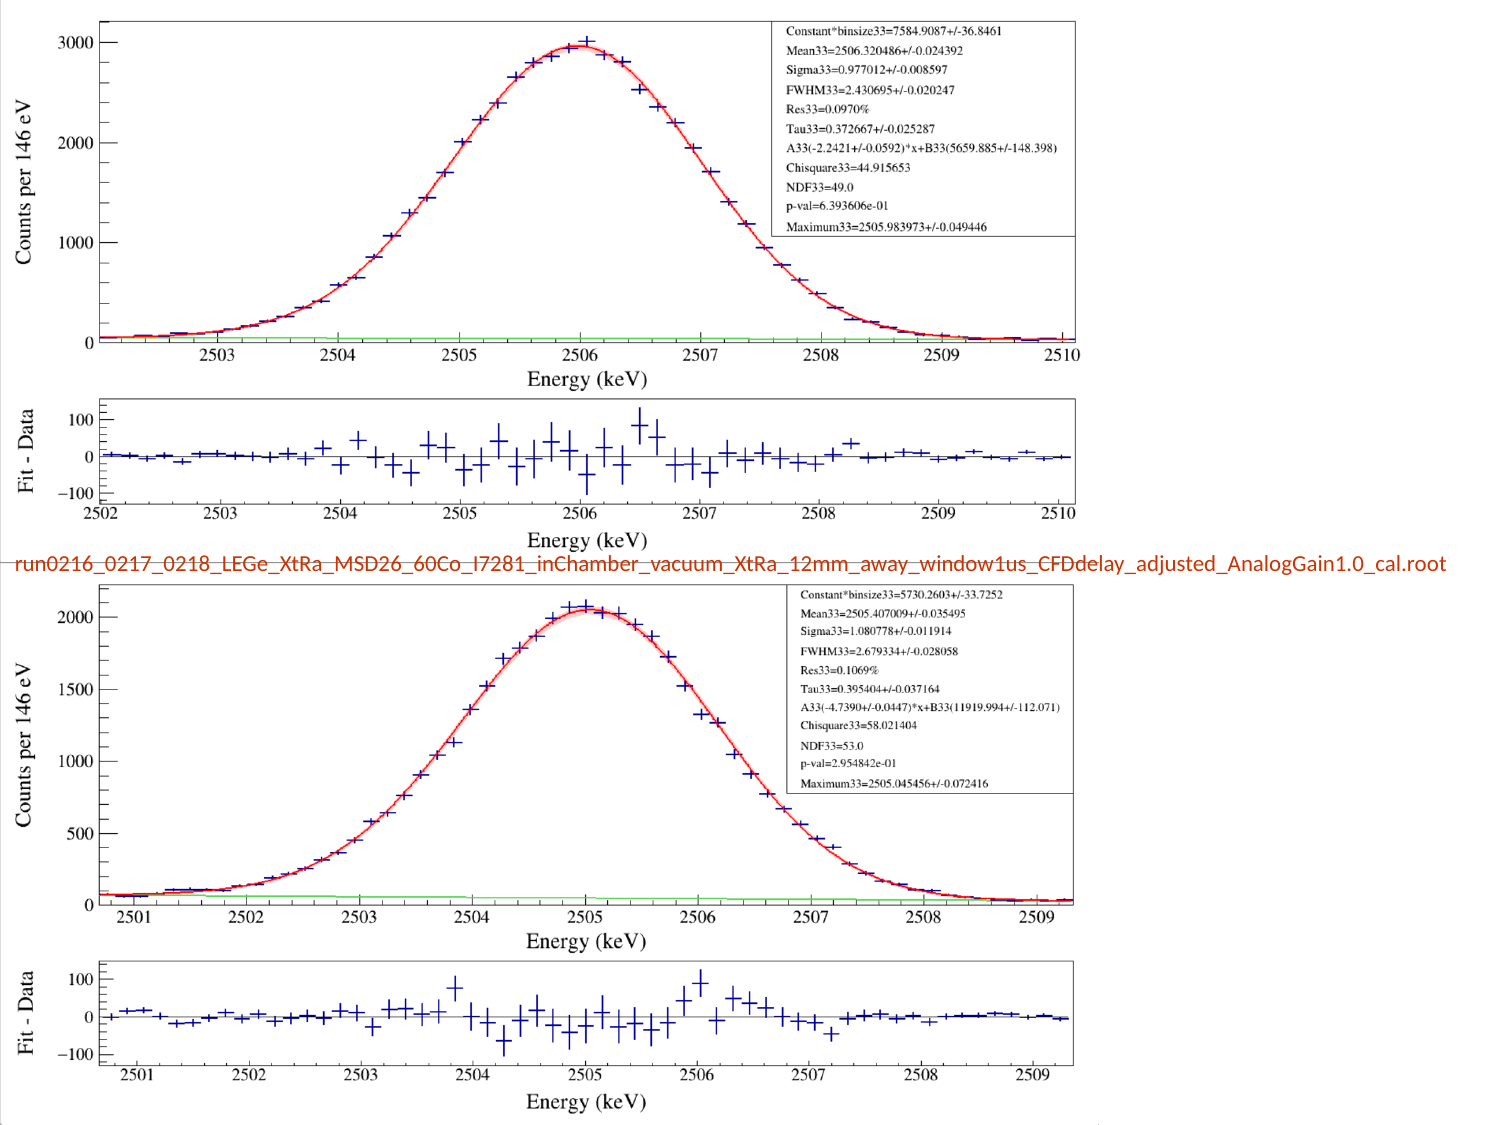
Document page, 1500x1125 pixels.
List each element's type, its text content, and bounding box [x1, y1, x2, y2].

text_box run0216_0217_0218_LEGe_XtRa_MSD26_60Co_I7281_inChamber_vacuum_XtRa_12mm_away_window1us_CFDdelay_adjusted_AnalogGain1.0_cal.root [1099, 541, 1500, 584]
picture [0, 0, 1101, 1125]
